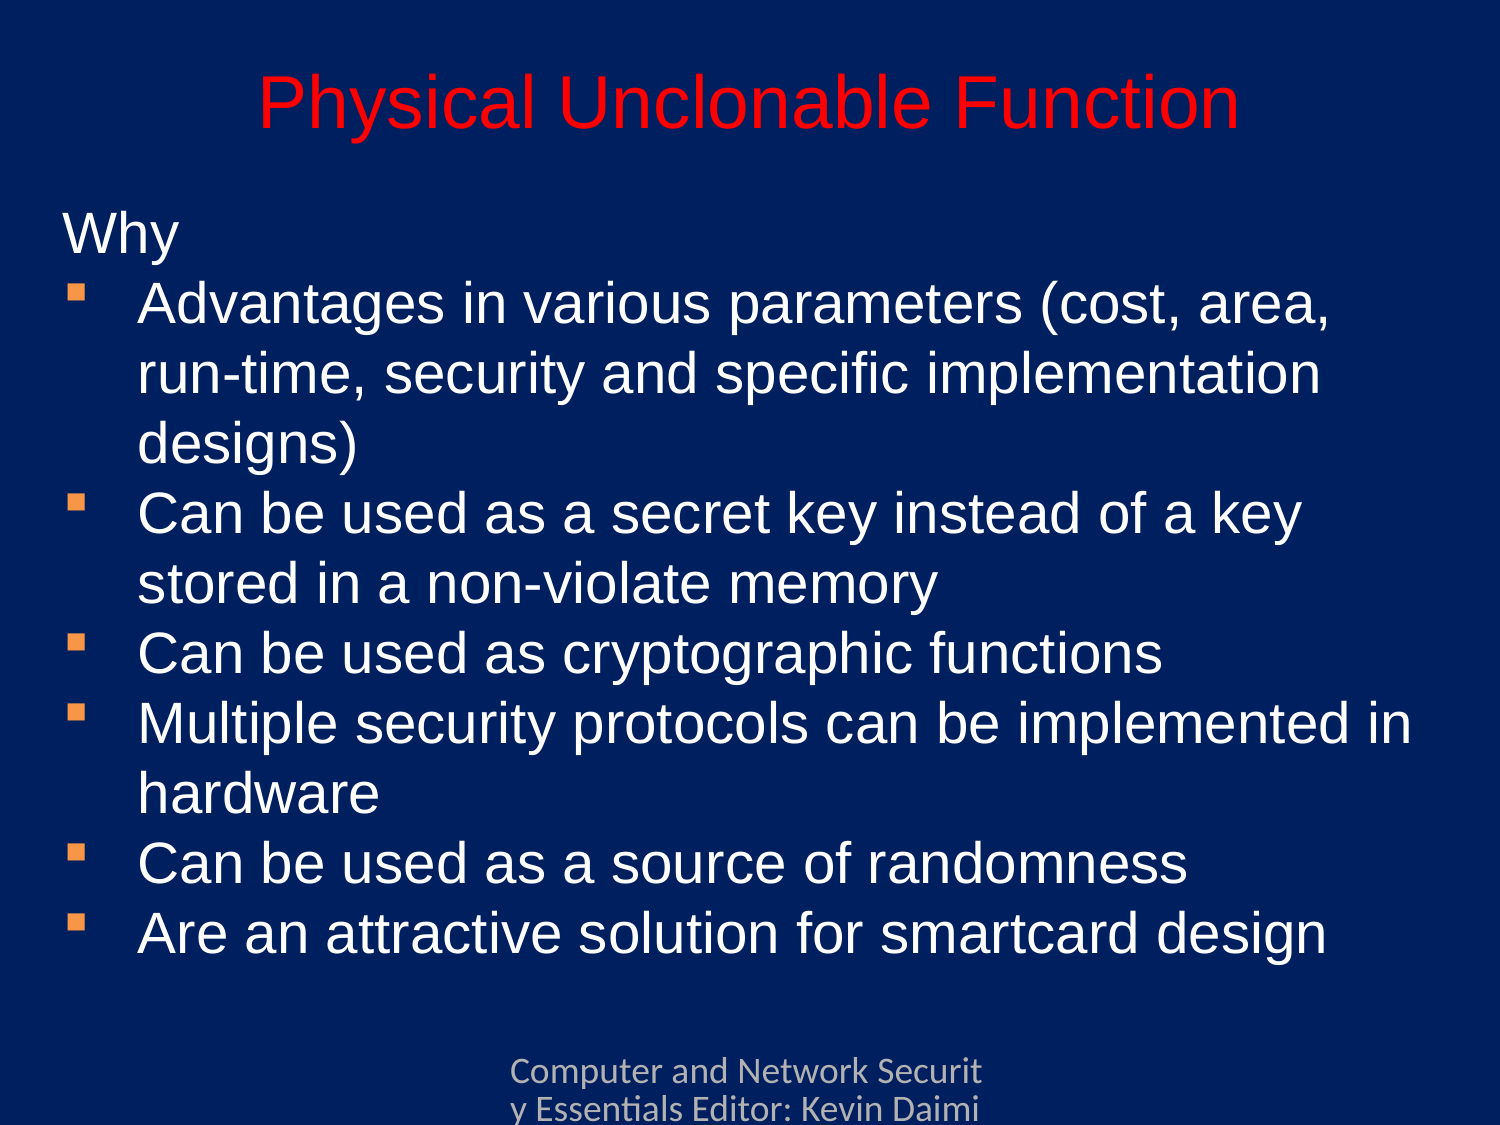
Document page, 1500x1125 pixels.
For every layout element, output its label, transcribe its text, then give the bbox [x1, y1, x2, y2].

title Physical Unclonable Function [44, 53, 1456, 145]
list Why Advantages in various parameters (cost, area, run-time, security and specific implementation designs) Can be used as a secret key instead of a key stored in a non-violate memory Can be used as cryptographic functions Multiple security protocols can be implemented in hardware Can be used as a source of randomness Are an attractive solution for smartcard design [62, 195, 1437, 1044]
footer Computer and Network Security Essentials Editor: Kevin Daimi Associate Editors: Guillermo Francia, Levent Ertaul, Luis H. Encinas, Eman El-Sheikh Published by Springer [510, 1046, 990, 1103]
